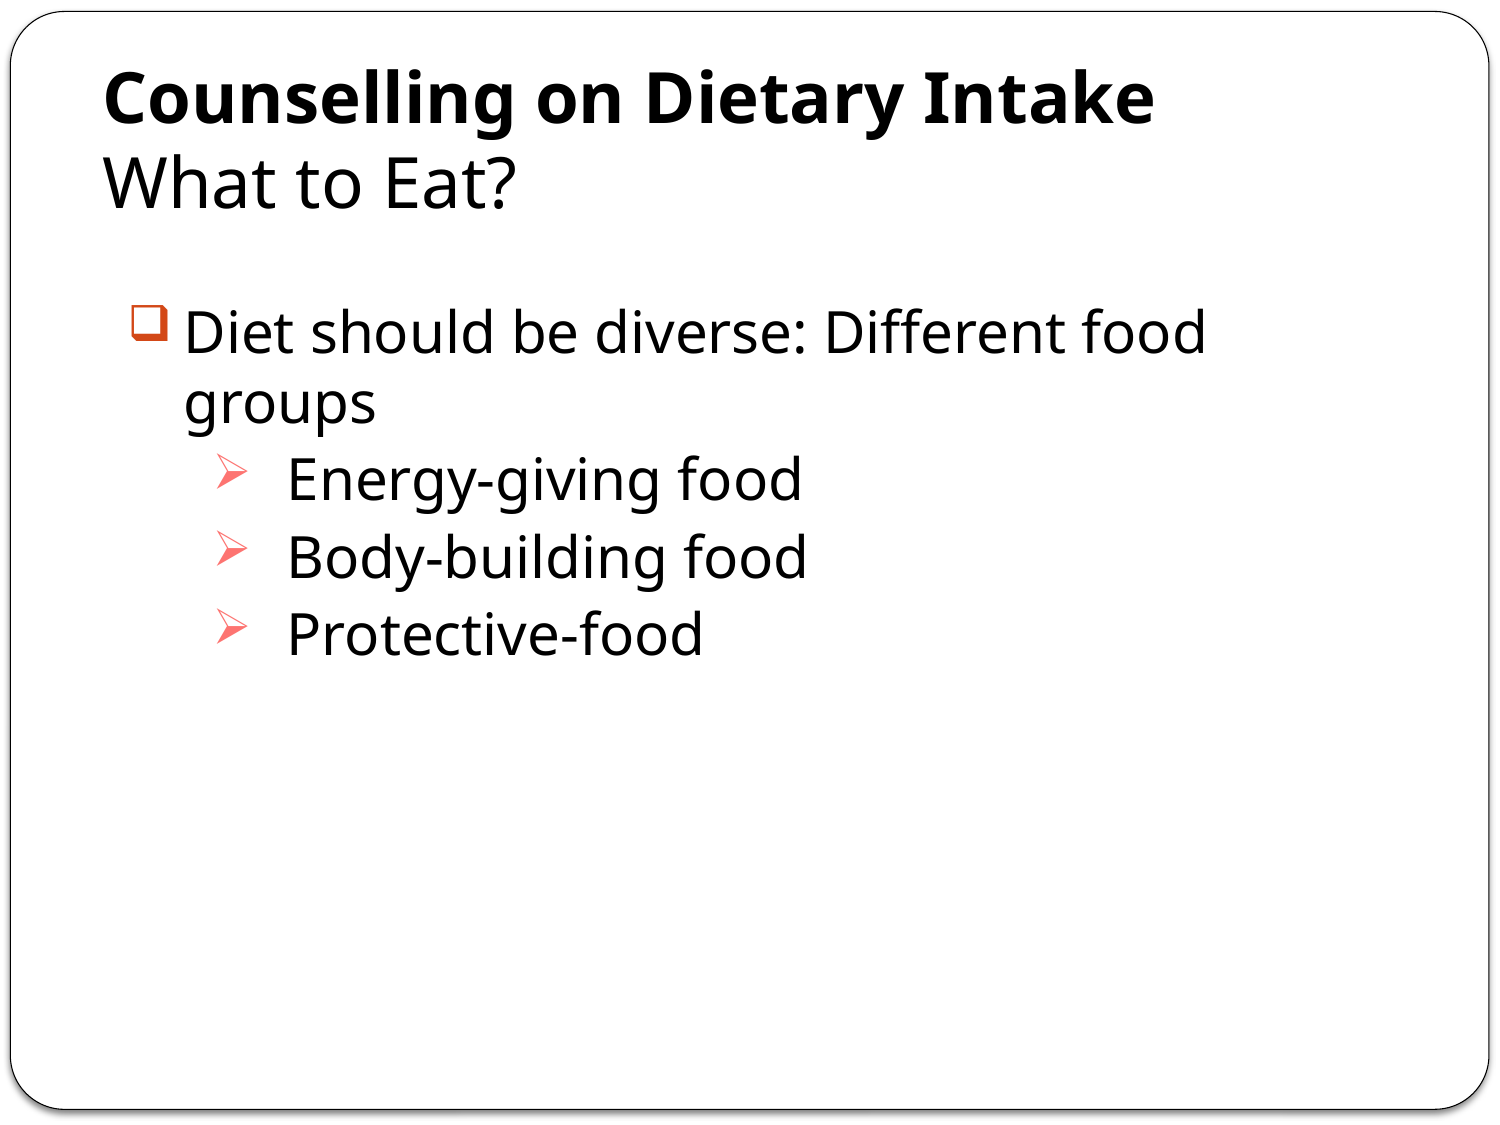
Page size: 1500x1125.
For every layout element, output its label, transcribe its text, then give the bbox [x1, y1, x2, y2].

list Diet should be diverse: Different food groups Energy-giving food Body-building food Protective-food [112, 287, 1426, 988]
title Counselling on Dietary Intake What to Eat? [87, 44, 1426, 238]
